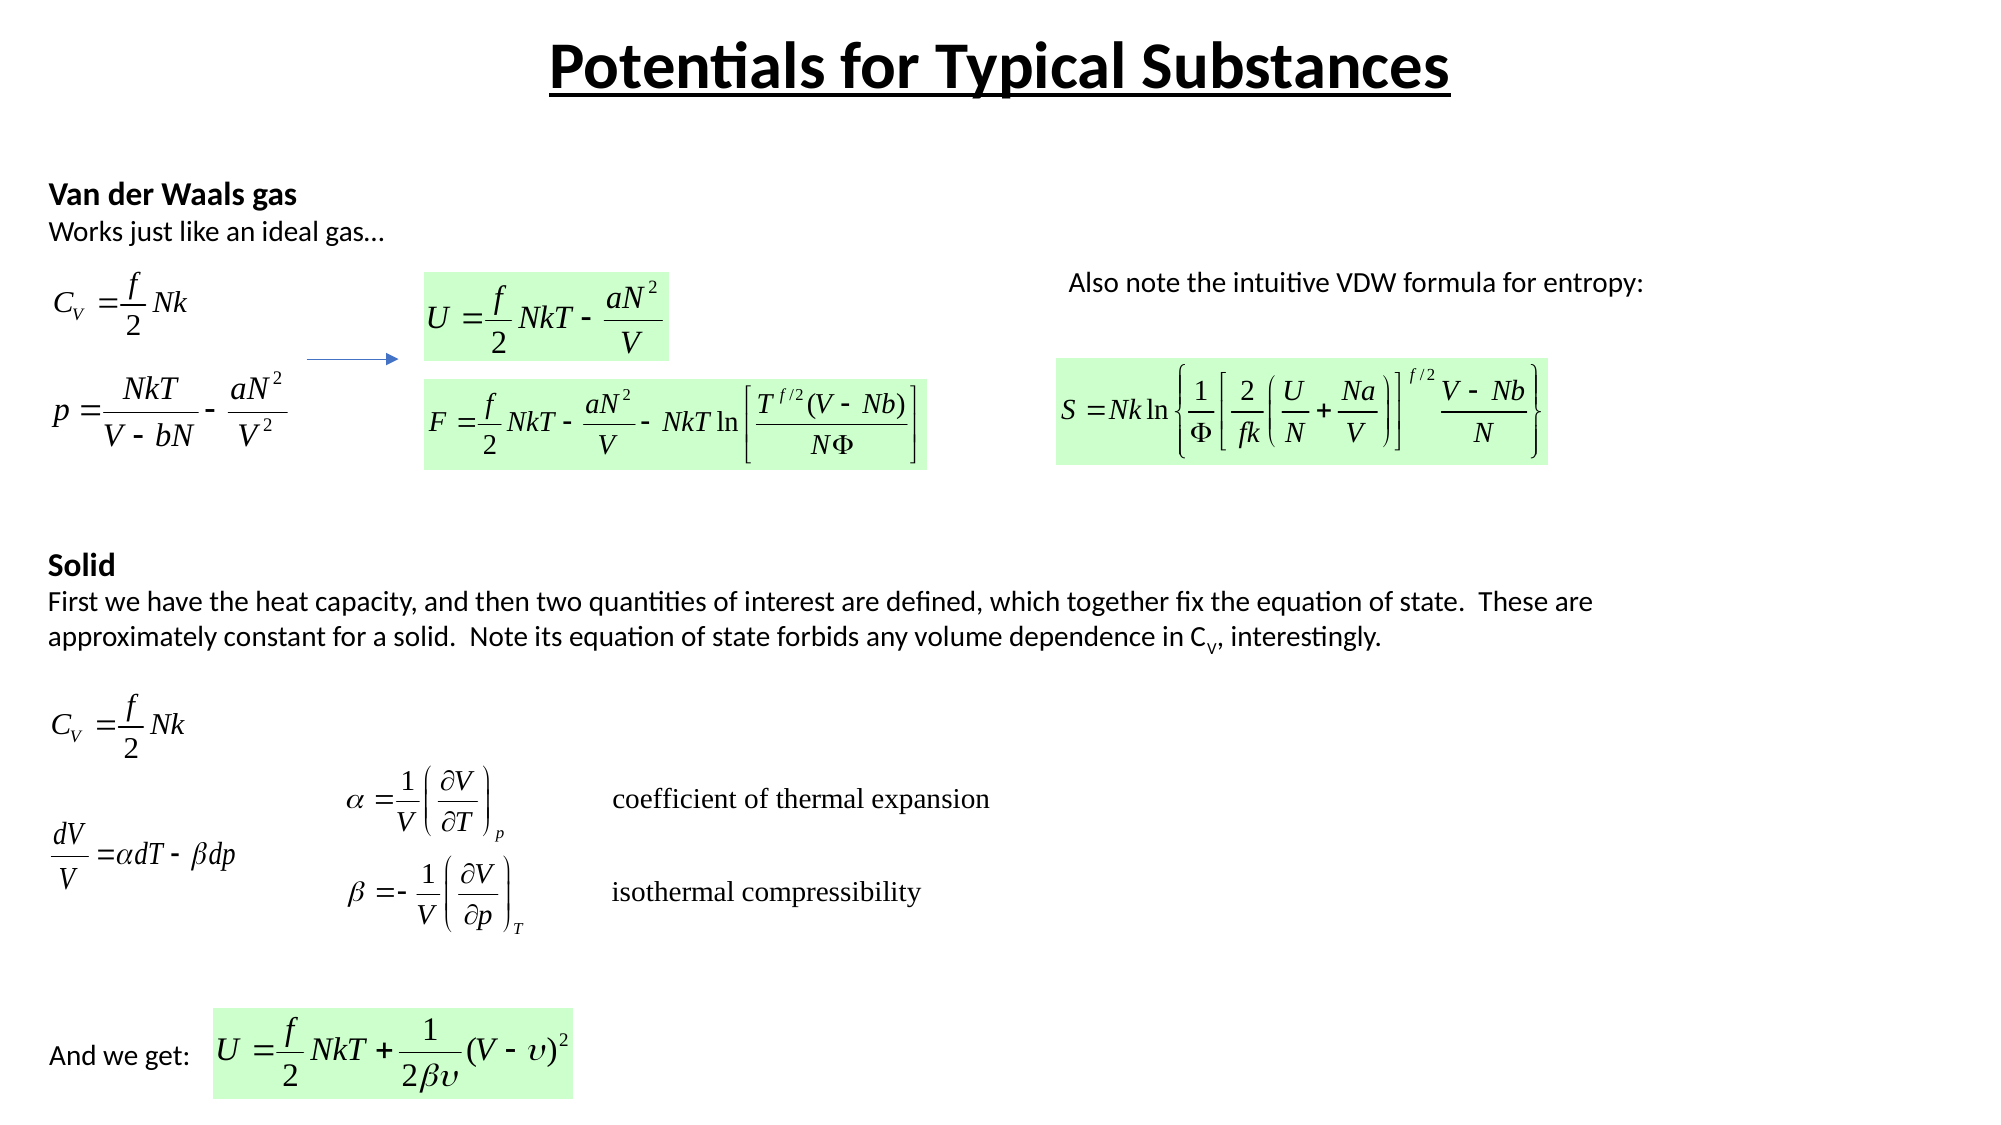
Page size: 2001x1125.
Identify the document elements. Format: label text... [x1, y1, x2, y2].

text_box Solid First we have the heat capacity, and then two quantities of interest are defined, which together fix the equation of state. These are approximately constant for a solid. Note its equation of state forbids any volume dependence in CV, interestingly. [33, 535, 1611, 665]
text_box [423, 271, 670, 362]
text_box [46, 813, 241, 897]
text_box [342, 759, 997, 942]
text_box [49, 264, 194, 343]
text_box And we get: [34, 1028, 206, 1079]
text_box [44, 362, 295, 454]
text_box Potentials for Typical Substances [519, 19, 1481, 111]
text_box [46, 687, 192, 765]
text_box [1056, 358, 1549, 466]
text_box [213, 1008, 574, 1100]
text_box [423, 379, 927, 471]
text_box Van der Waals gas Works just like an ideal gas… [33, 164, 433, 255]
text_box Also note the intuitive VDW formula for entropy: [1053, 255, 1743, 306]
